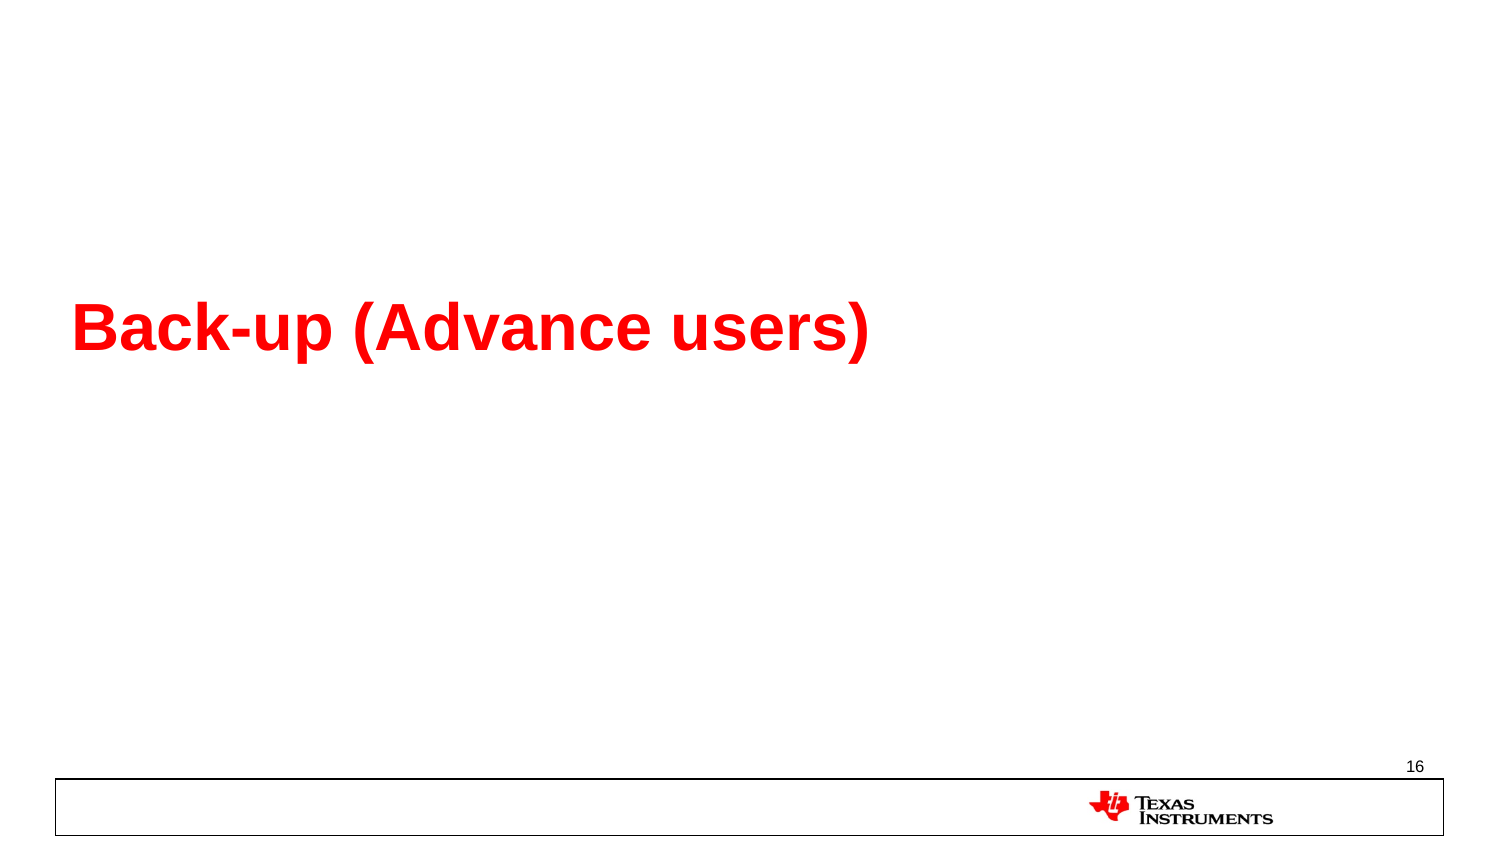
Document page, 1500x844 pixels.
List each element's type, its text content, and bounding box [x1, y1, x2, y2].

slide_number 16 [1089, 747, 1440, 774]
title Back-up (Advance users) [56, 138, 1444, 522]
picture [1087, 789, 1274, 825]
